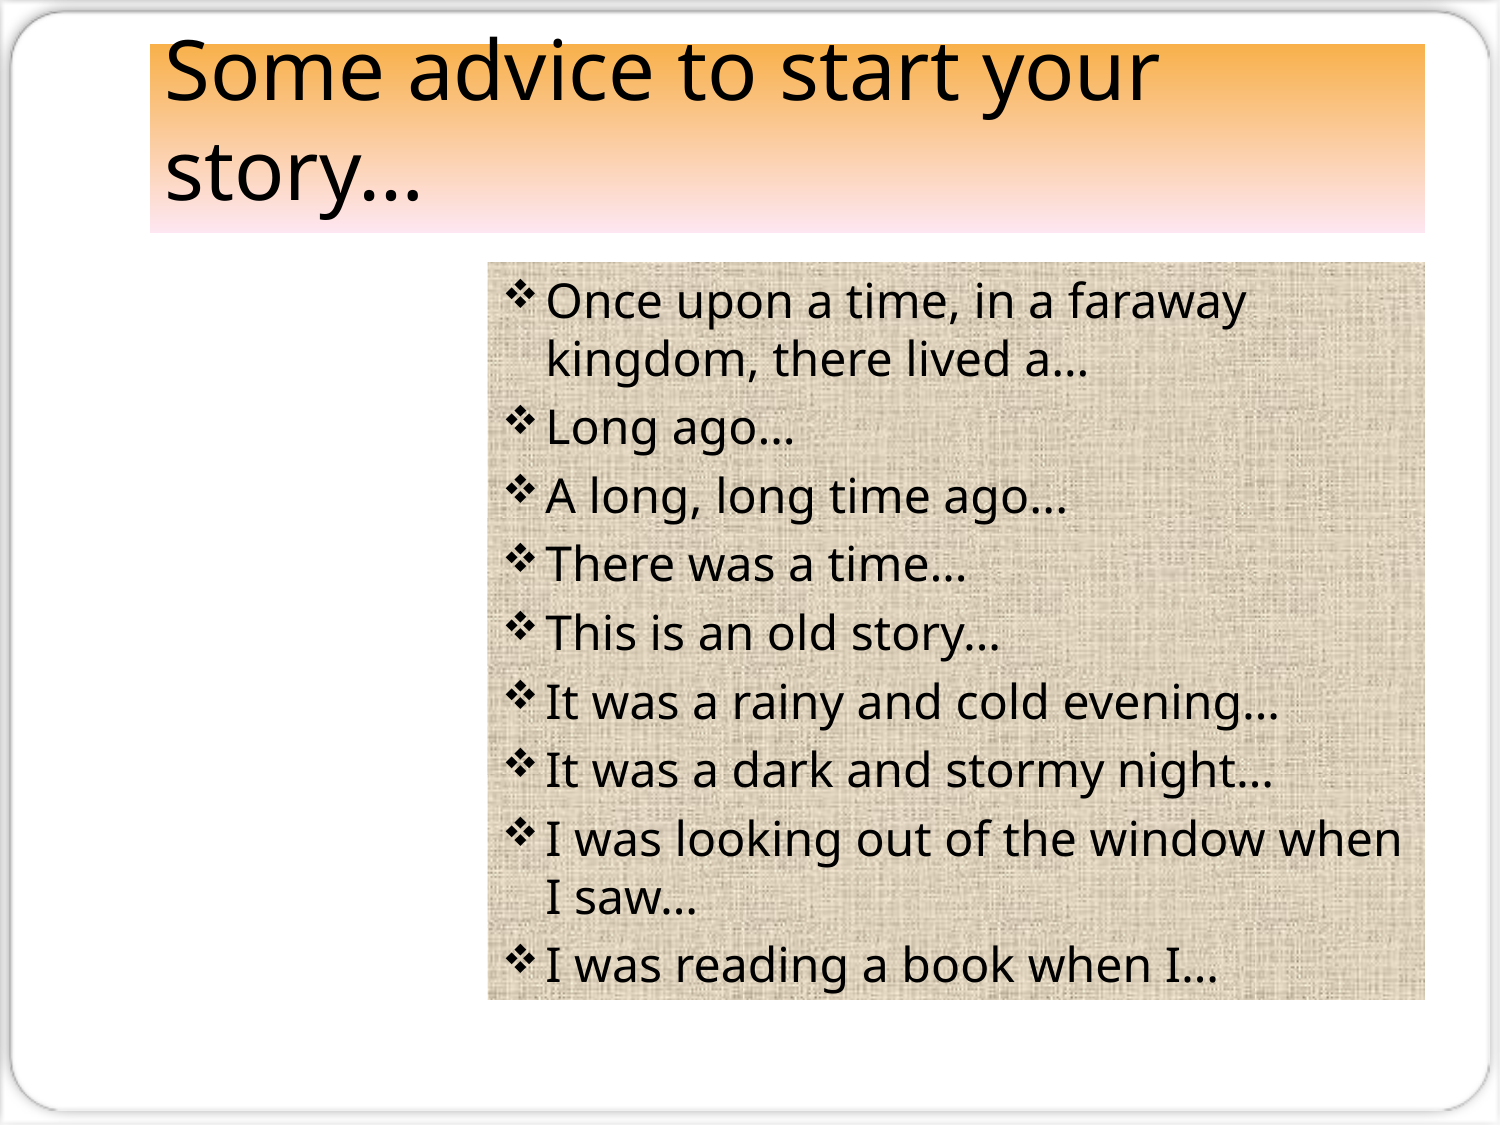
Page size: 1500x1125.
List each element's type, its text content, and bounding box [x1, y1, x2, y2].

title Some advice to start your story… [150, 44, 1425, 233]
list Once upon a time, in a faraway kingdom, there lived a… Long ago… A long, long time ago... There was a time… This is an old story… It was a rainy and cold evening… It was a dark and stormy night… I was looking out of the window when I saw… I was reading a book when I… [487, 262, 1425, 1000]
